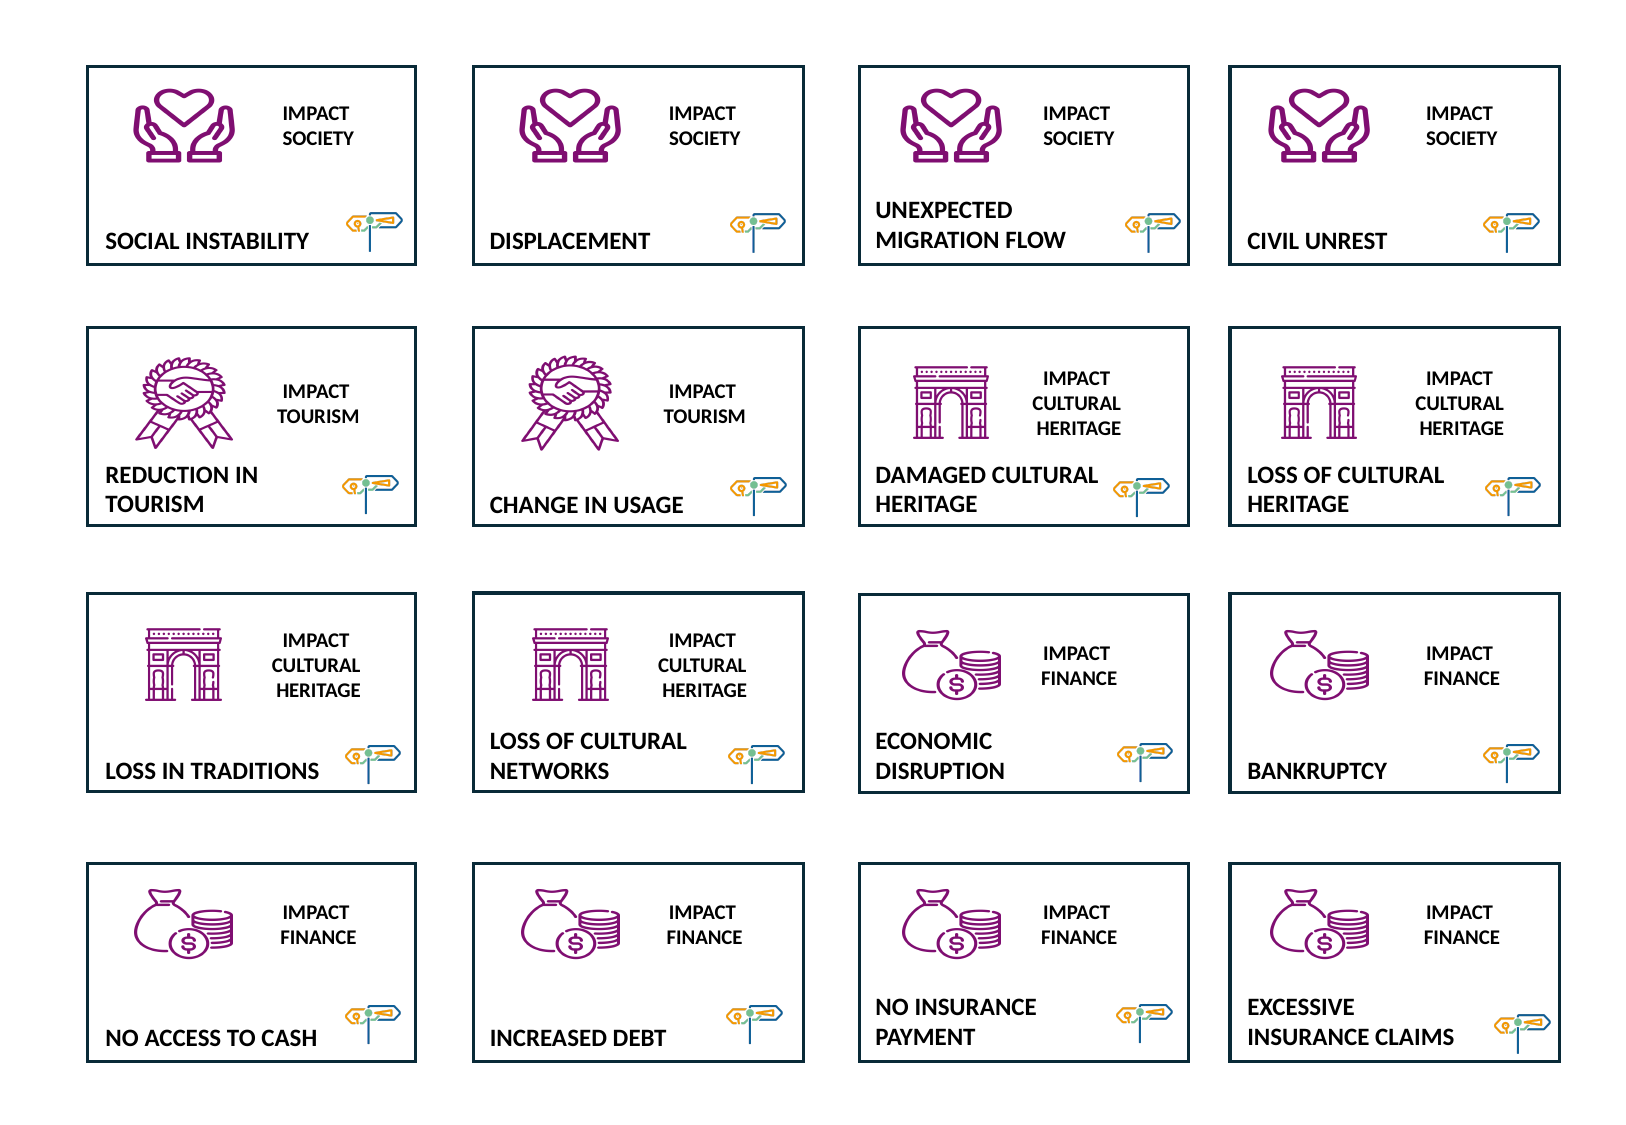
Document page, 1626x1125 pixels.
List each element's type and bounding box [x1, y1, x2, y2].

text_box [472, 863, 804, 1063]
text_box [86, 863, 417, 1063]
text_box [472, 65, 814, 266]
text_box [859, 593, 1189, 794]
text_box [1229, 327, 1572, 527]
text_box [86, 592, 429, 795]
text_box [86, 65, 420, 266]
text_box [859, 65, 1195, 266]
text_box [472, 592, 815, 795]
text_box [1229, 65, 1574, 266]
text_box [1229, 863, 1561, 1064]
text_box [472, 327, 819, 527]
text_box [859, 327, 1196, 528]
text_box [86, 327, 433, 527]
text_box [859, 863, 1189, 1063]
text_box [1229, 593, 1561, 794]
